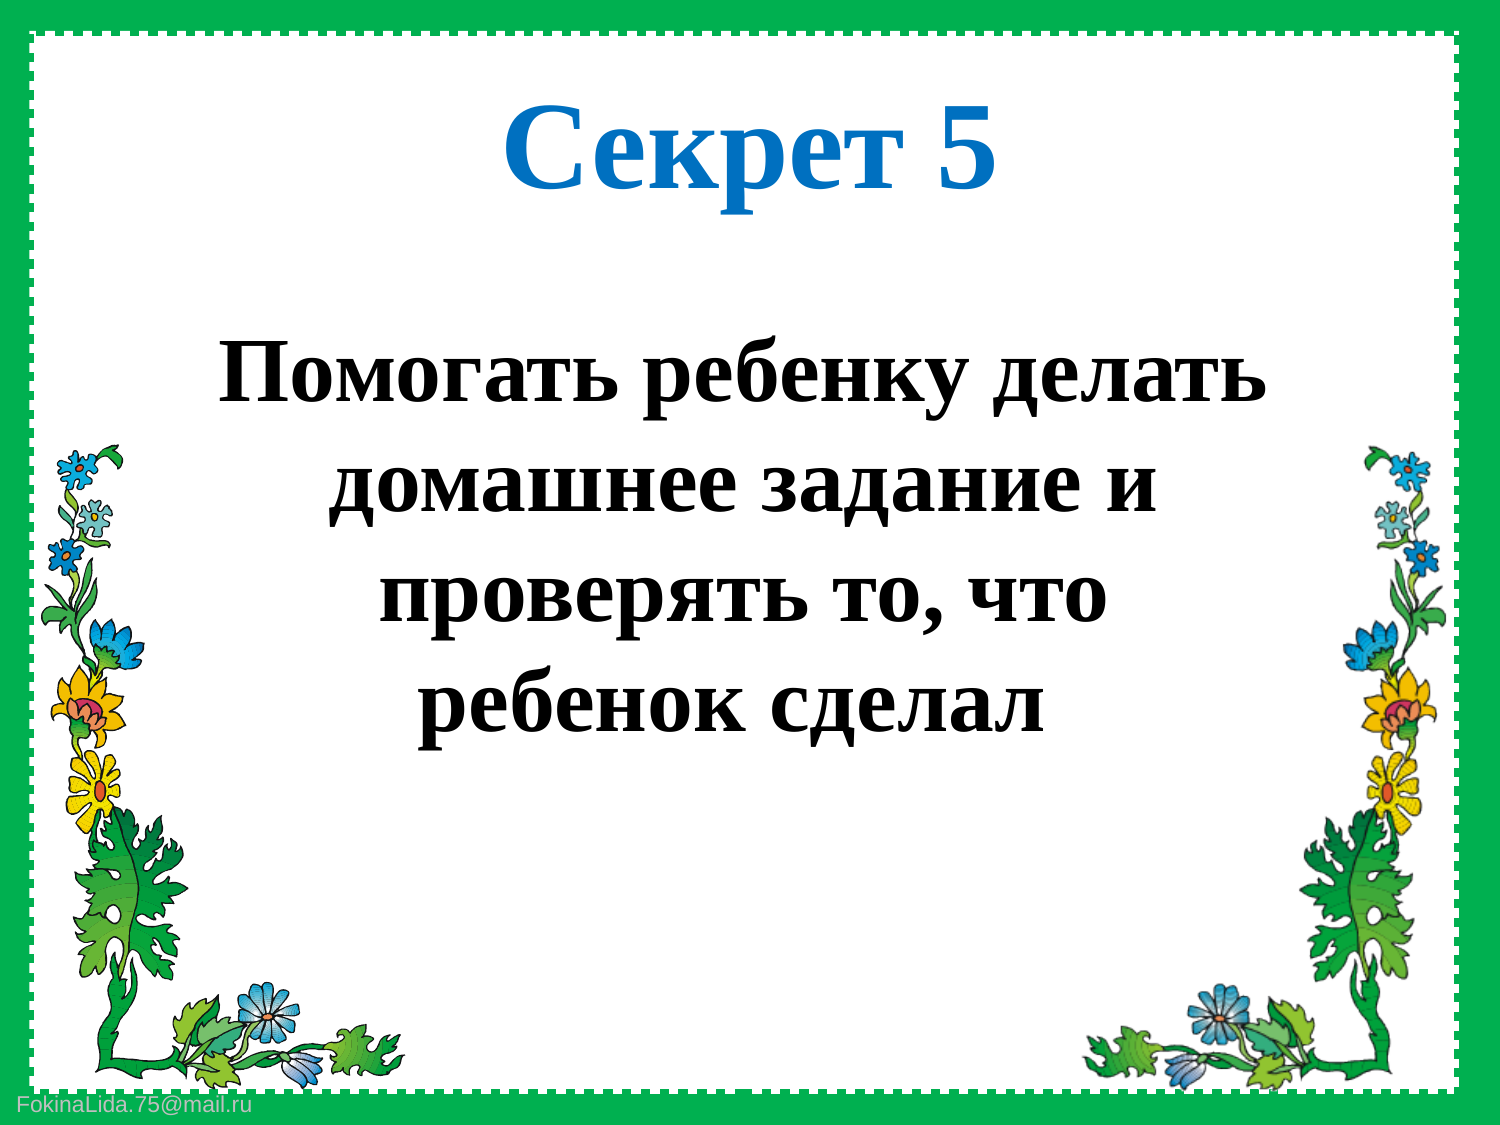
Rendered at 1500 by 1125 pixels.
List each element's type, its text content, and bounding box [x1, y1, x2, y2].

picture [1080, 444, 1448, 1093]
title Секрет 5 [75, 45, 1425, 233]
list Помогать ребенку делать домашнее задание и проверять то, что ребенок сделал [194, 302, 1294, 1005]
